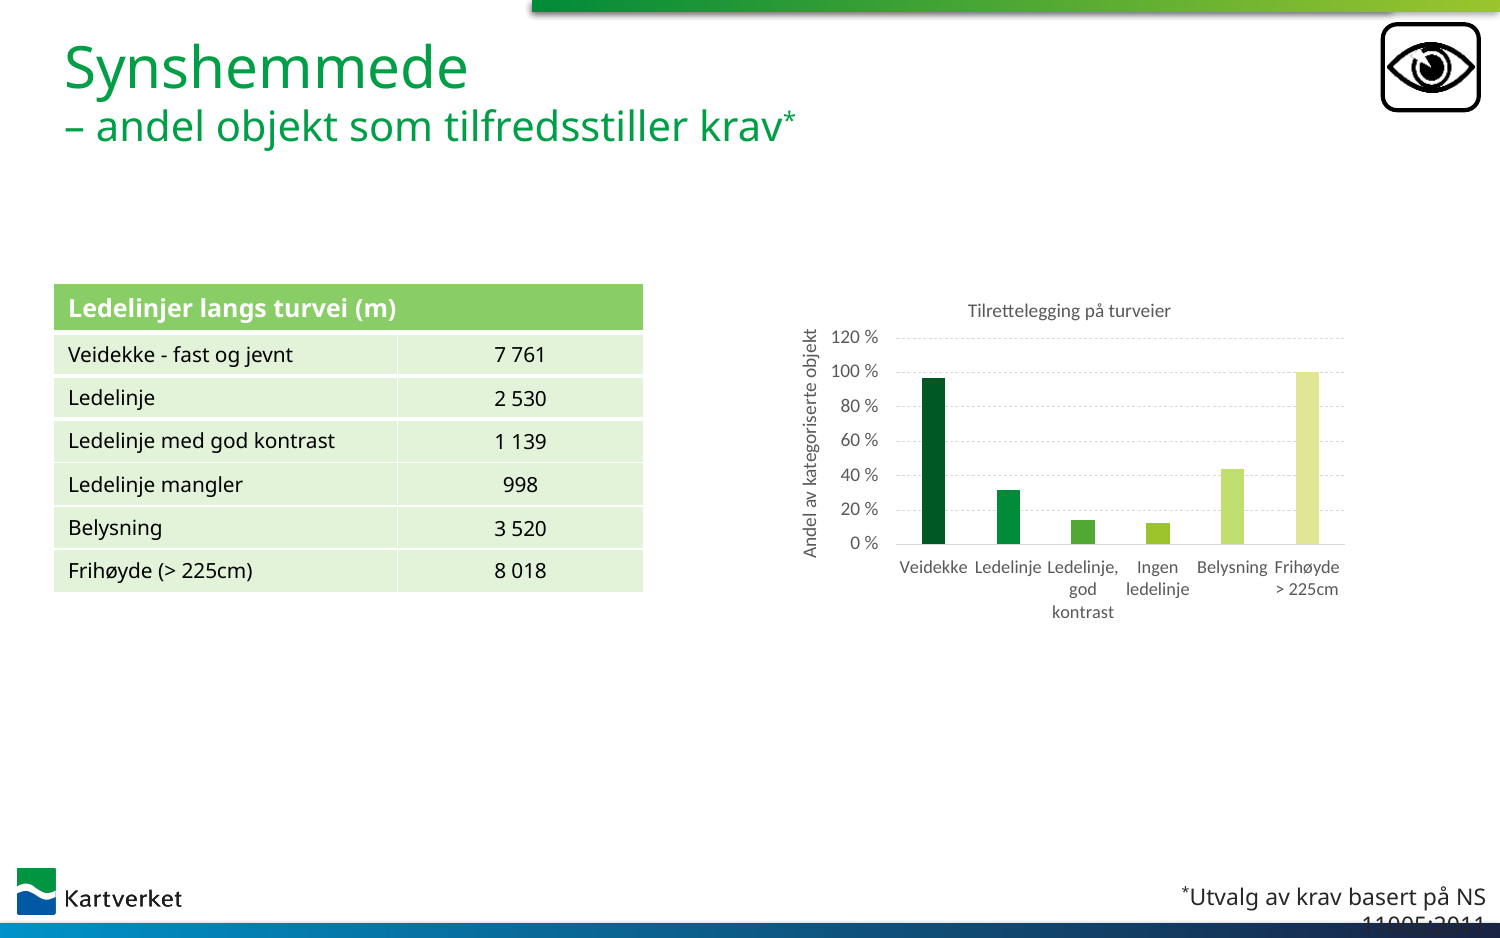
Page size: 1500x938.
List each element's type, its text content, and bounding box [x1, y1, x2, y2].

table_cell Ledelinje mangler [54, 463, 397, 505]
table_cell 8 018 [398, 550, 643, 592]
table_cell 7 761 [398, 335, 643, 374]
table_cell Belysning [54, 507, 397, 548]
text_box *Utvalg av krav basert på NS 11005:2011 [1068, 873, 1500, 938]
text_box Synshemmede – andel objekt som tilfredsstiller krav* [49, 24, 1431, 158]
table_header Ledelinjer langs turvei (m) [54, 284, 643, 330]
table_cell 3 520 [398, 507, 643, 548]
table_cell Frihøyde (> 225cm) [54, 550, 397, 592]
table_cell Ledelinje med god kontrast [54, 421, 397, 462]
table_cell Ledelinje [54, 378, 397, 417]
table_cell 2 530 [398, 378, 643, 417]
picture [791, 291, 1348, 630]
table_cell Veidekke - fast og jevnt [54, 335, 397, 374]
table_cell 998 [398, 463, 643, 505]
table_cell 1 139 [398, 421, 643, 462]
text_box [1382, 24, 1480, 111]
